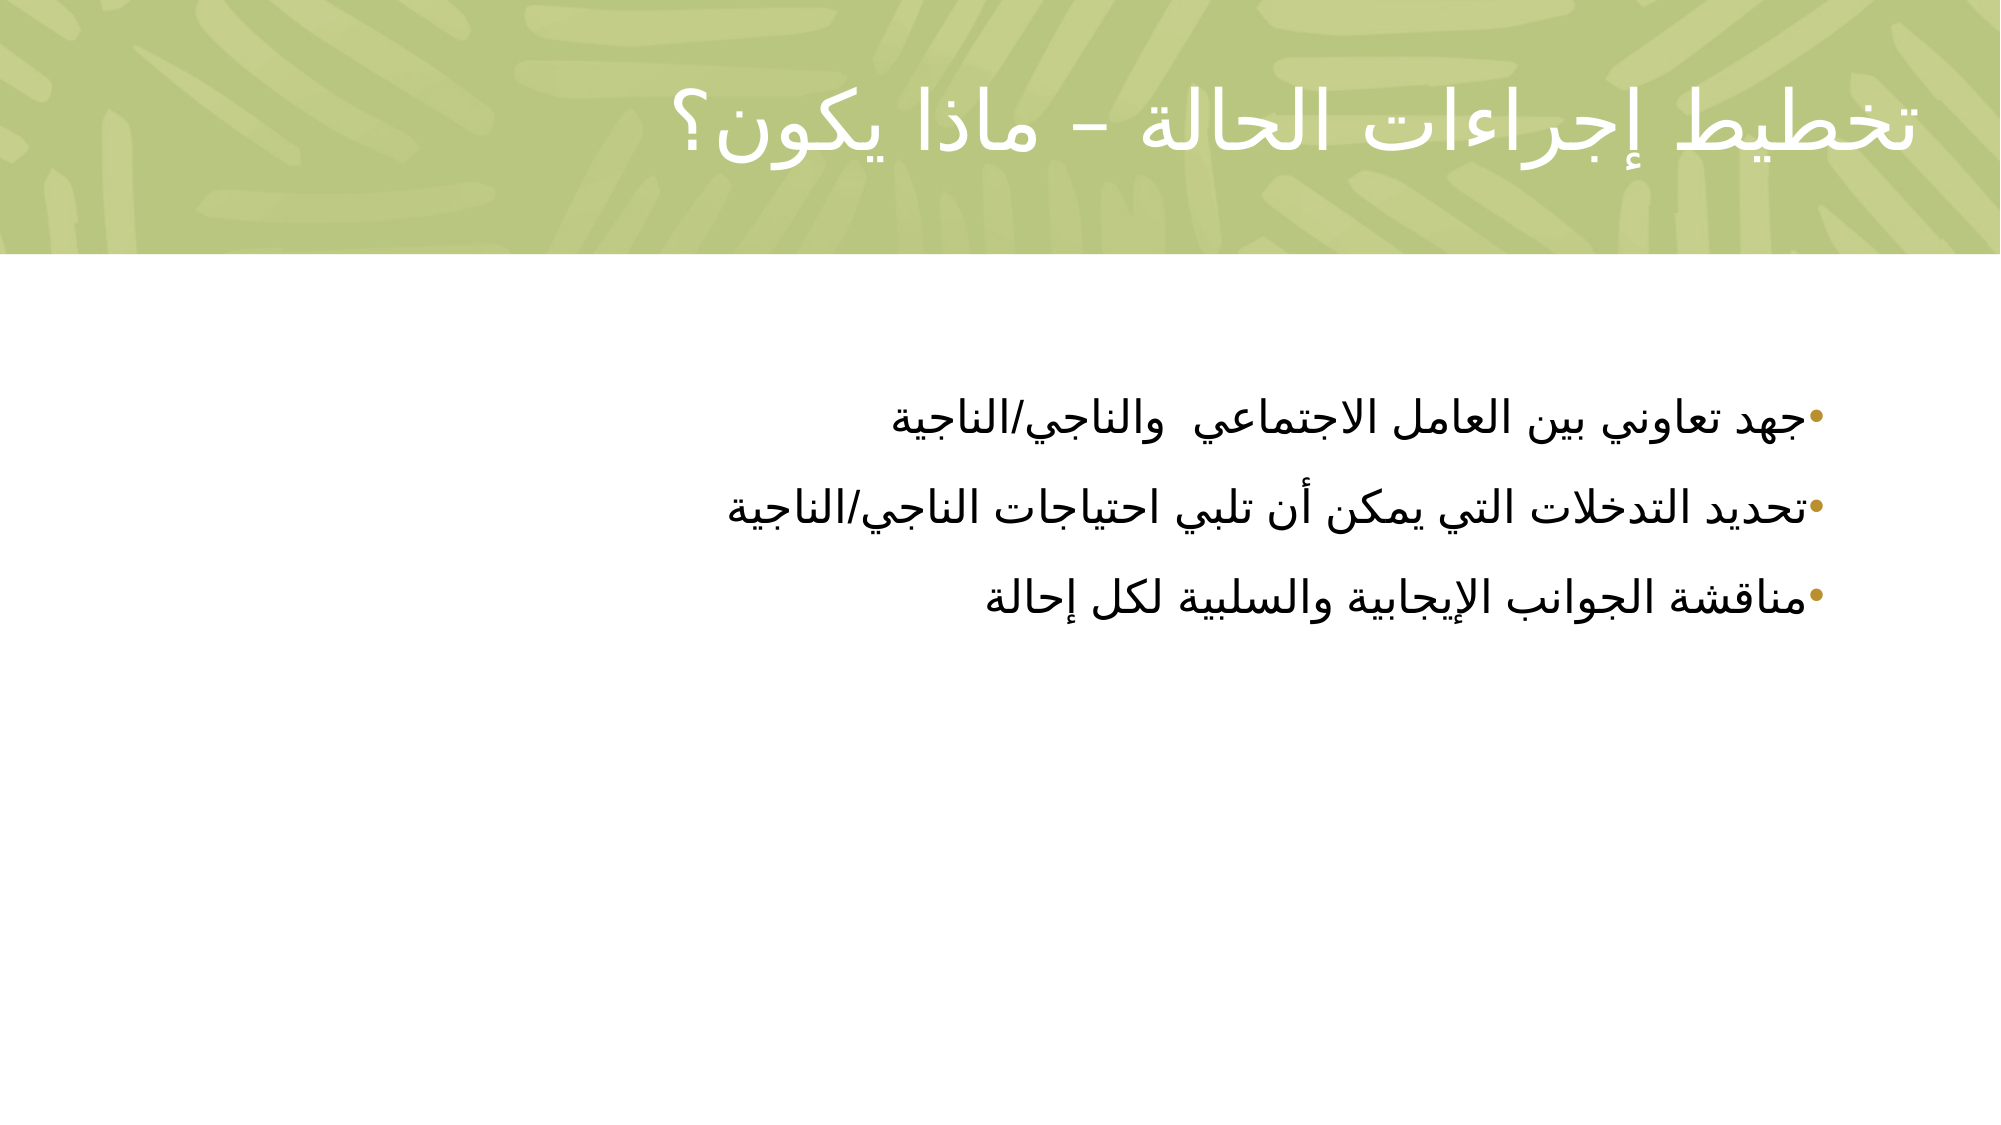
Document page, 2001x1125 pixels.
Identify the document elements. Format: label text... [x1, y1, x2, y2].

list جهد تعاوني بين العامل الاجتماعي والناجي/الناجية تحديد التدخلات التي يمكن أن تلبي احتياجات الناجي/الناجية مناقشة الجوانب الإيجابية والسلبية لكل إحالة [237, 374, 1833, 1036]
title تخطيط إجراءات الحالة – ماذا يكون؟ [61, 33, 1938, 220]
picture [0, 0, 2000, 1125]
